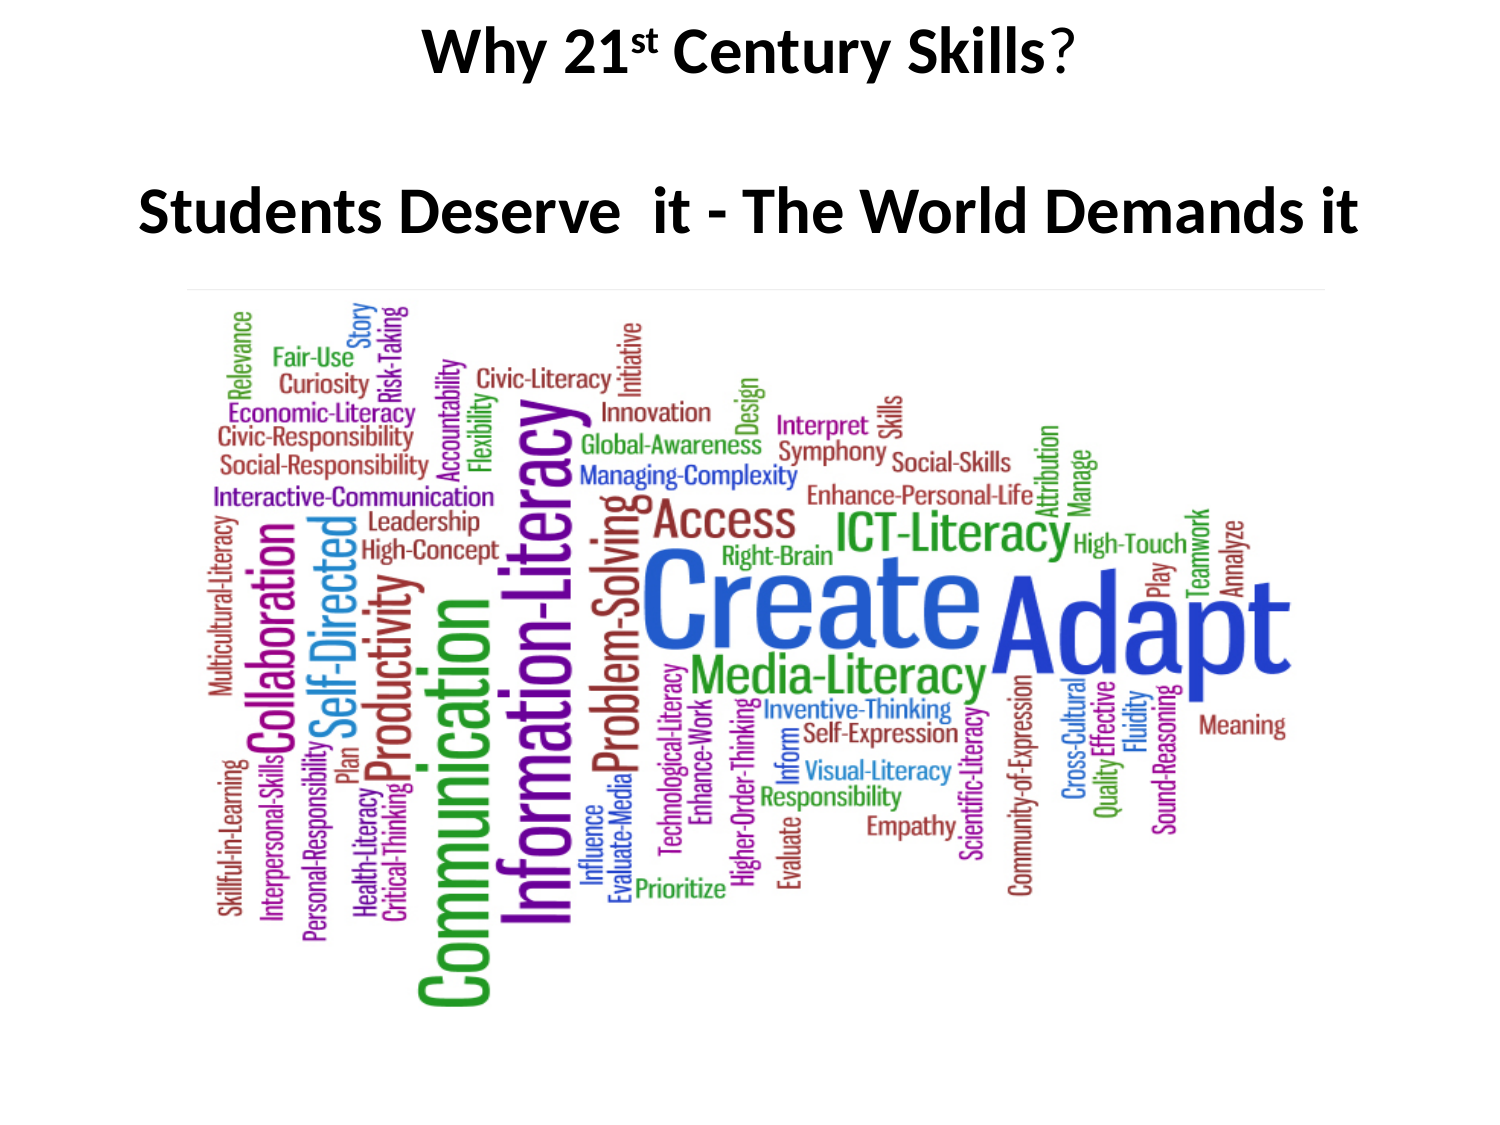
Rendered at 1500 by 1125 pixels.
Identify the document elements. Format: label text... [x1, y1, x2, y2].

picture [187, 289, 1326, 1030]
text_box Why 21st Century Skills? Students Deserve it - The World Demands it [0, 0, 1500, 415]
